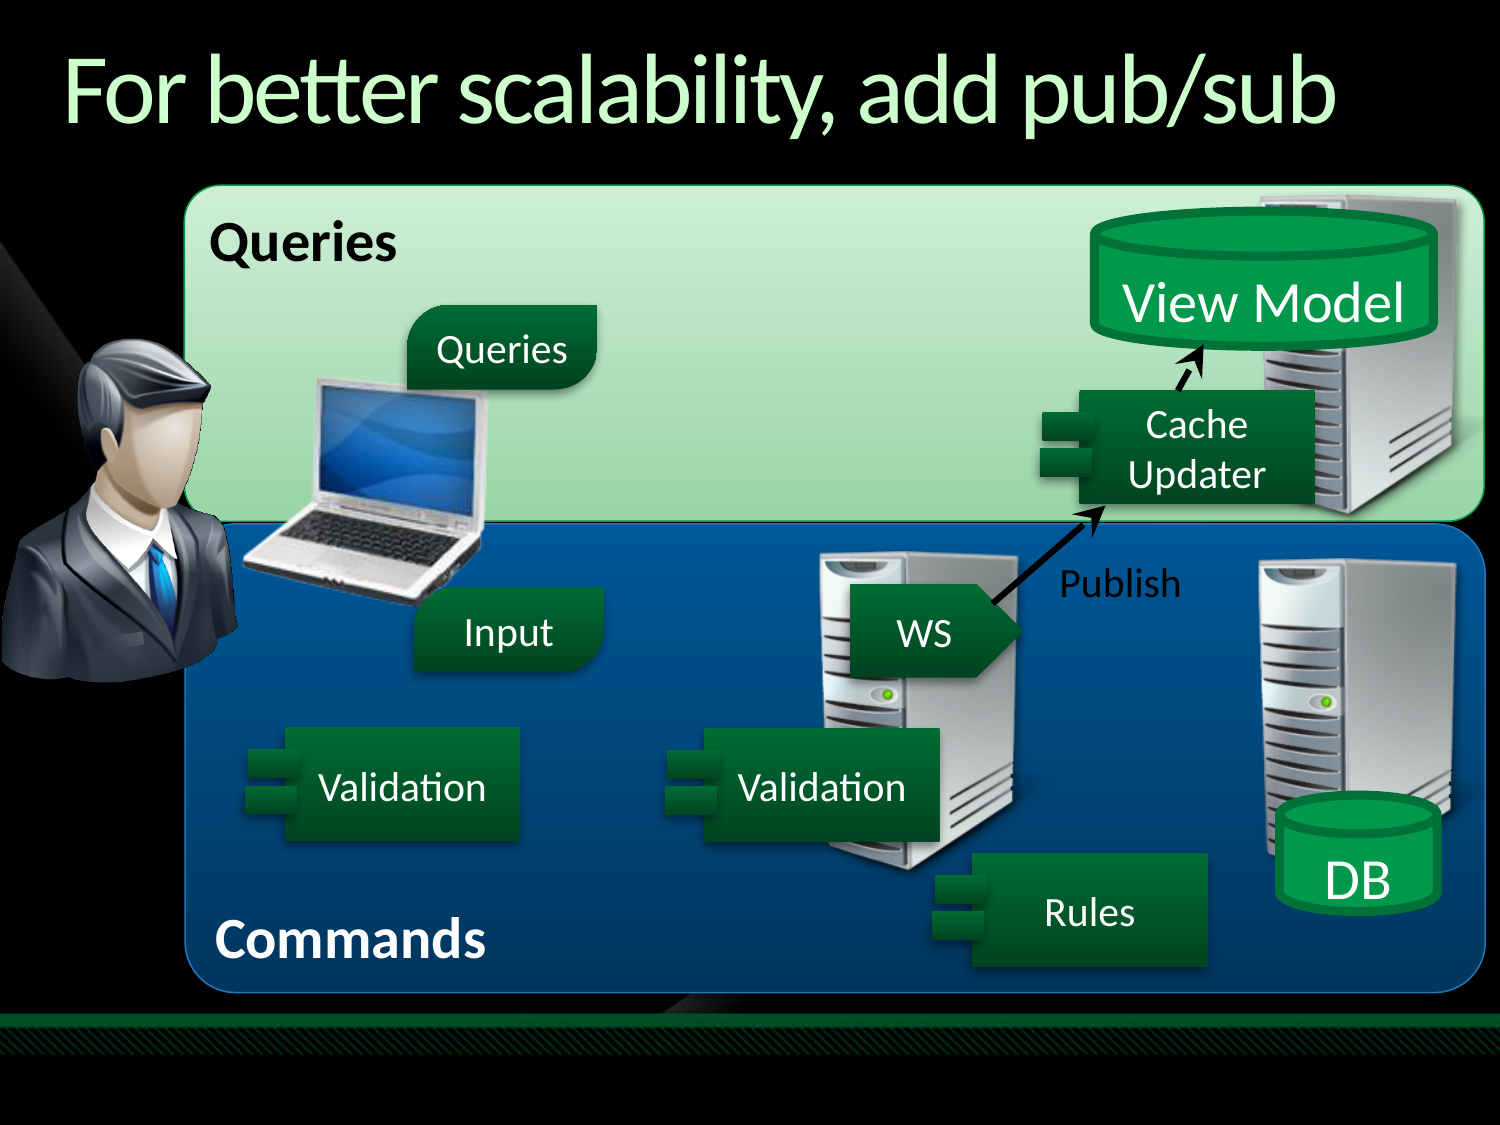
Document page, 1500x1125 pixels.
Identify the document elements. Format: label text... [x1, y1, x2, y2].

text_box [245, 727, 521, 841]
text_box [664, 728, 941, 842]
text_box Input [413, 587, 604, 672]
text_box Queries [183, 184, 1471, 523]
text_box Publish [1044, 548, 1204, 614]
text_box [1096, 516, 1102, 527]
picture [0, 0, 1500, 1125]
text_box [1184, 344, 1204, 368]
text_box View Model [1089, 206, 1253, 351]
text_box DB [1275, 896, 1441, 917]
text_box Commands [184, 523, 1486, 994]
text_box Queries [407, 304, 598, 390]
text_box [1039, 390, 1316, 504]
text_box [932, 853, 1208, 967]
title For better scalability, add pub/sub [62, 37, 1438, 147]
